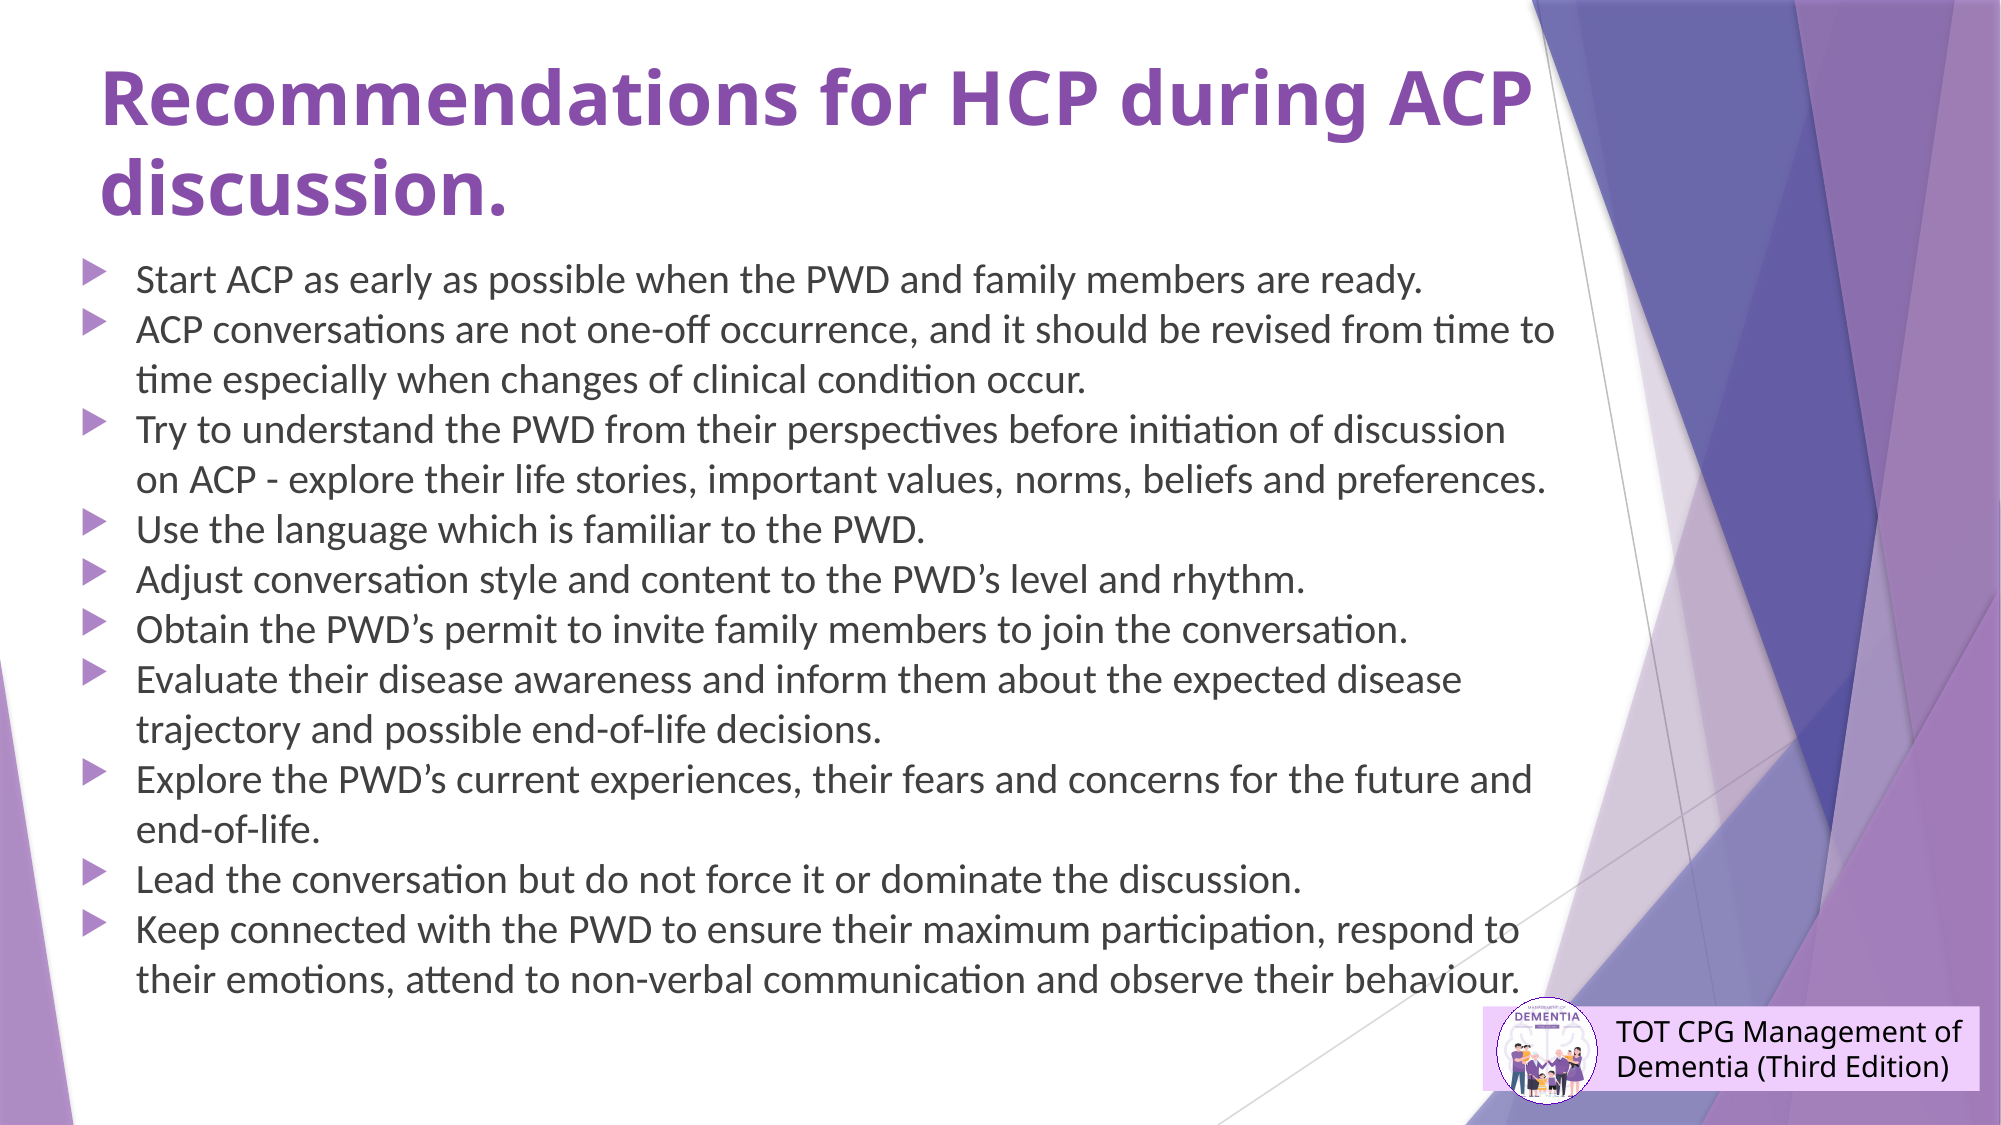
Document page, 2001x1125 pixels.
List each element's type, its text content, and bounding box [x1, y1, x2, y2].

list Start ACP as early as possible when the PWD and family members are ready. ACP conversations are not one-off occurrence, and it should be revised from time to time especially when changes of clinical condition occur. Try to understand the PWD from their perspectives before initiation of discussion on ACP - explore their life stories, important values, norms, beliefs and preferences. Use the language which is familiar to the PWD. Adjust conversation style and content to the PWD’s level and rhythm. Obtain the PWD’s permit to invite family members to join the conversation. Evaluate their disease awareness and inform them about the expected disease trajectory and possible end-of-life decisions. Explore the PWD’s current experiences, their fears and concerns for the future and end-of-life. Lead the conversation but do not force it or dominate the discussion. Keep connected with the PWD to ensure their maximum participation, respond to their emotions, attend to non-verbal communication and observe their behaviour. [64, 244, 1574, 958]
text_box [1482, 996, 1981, 1105]
title Recommendations for HCP during ACP discussion. [84, 43, 1608, 261]
